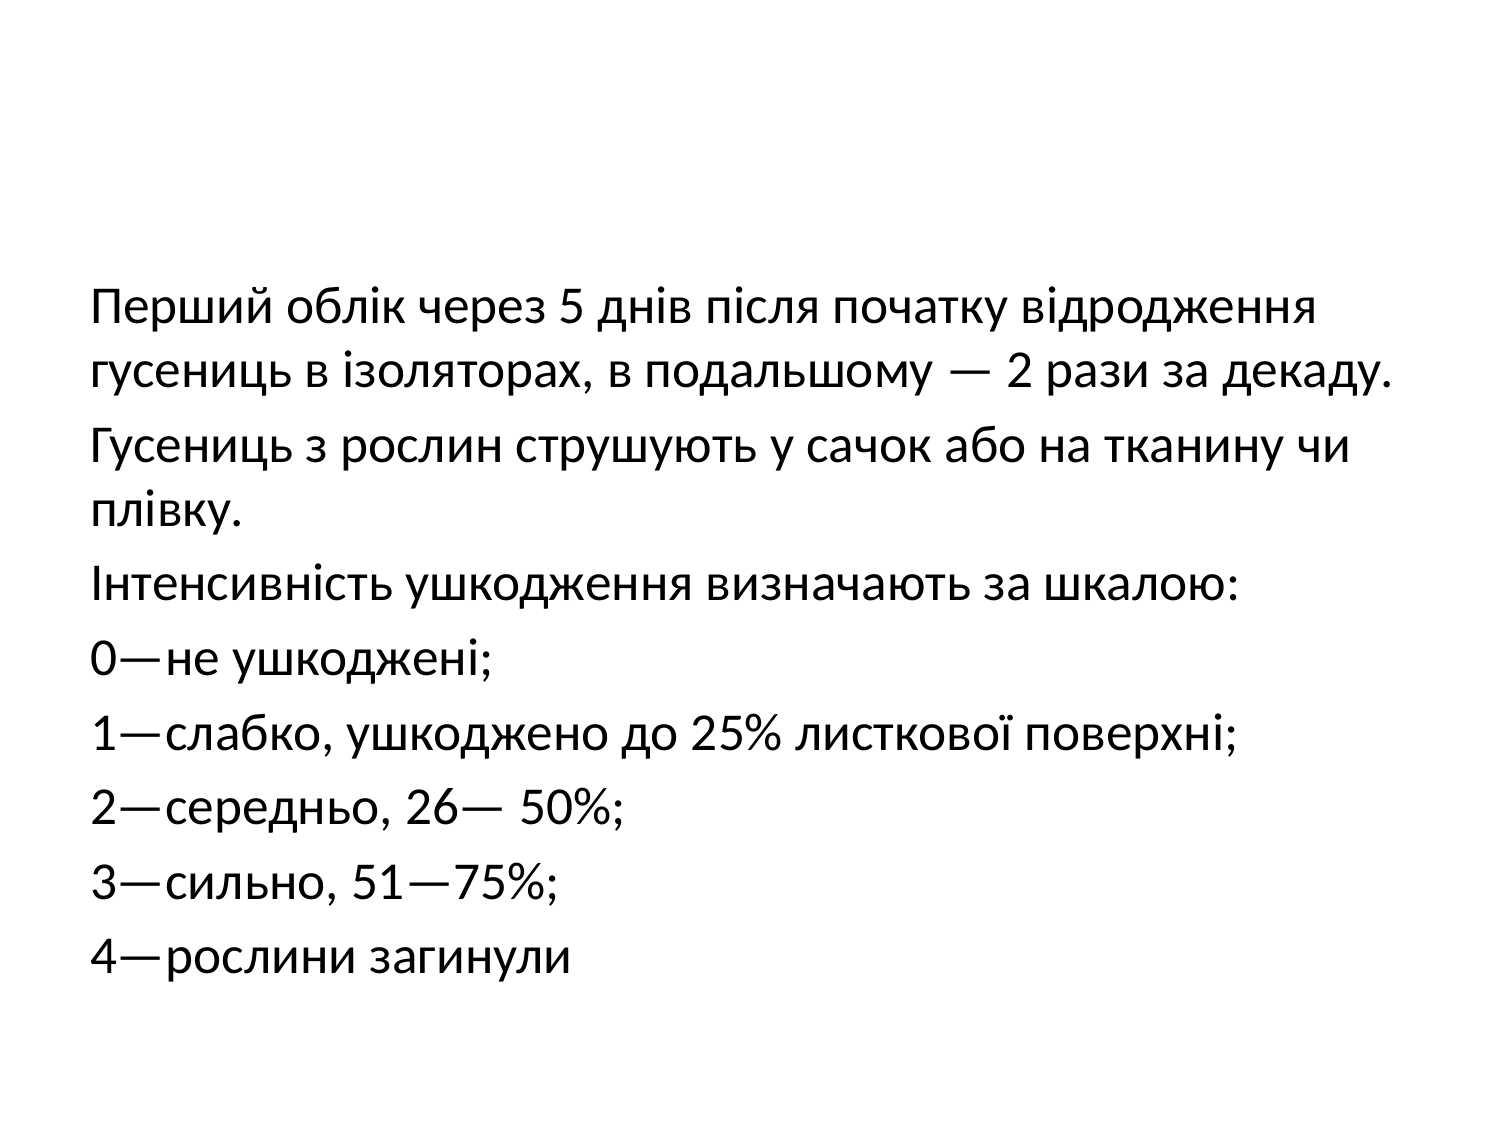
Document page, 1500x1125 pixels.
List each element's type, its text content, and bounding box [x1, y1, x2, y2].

list Перший облік через 5 днів після початку відродження гусениць в ізоляторах, в подальшому — 2 рази за декаду. Гусениць з рослин струшують у сачок або на тканину чи плівку. Інтенсивність ушкодження визначають за шкалою: 0—не ушкоджені; 1—слабко, ушкоджено до 25% листкової поверхні; 2—середньо, 26— 50%; 3—сильно, 51—75%; 4—рослини загинули [75, 262, 1425, 1005]
